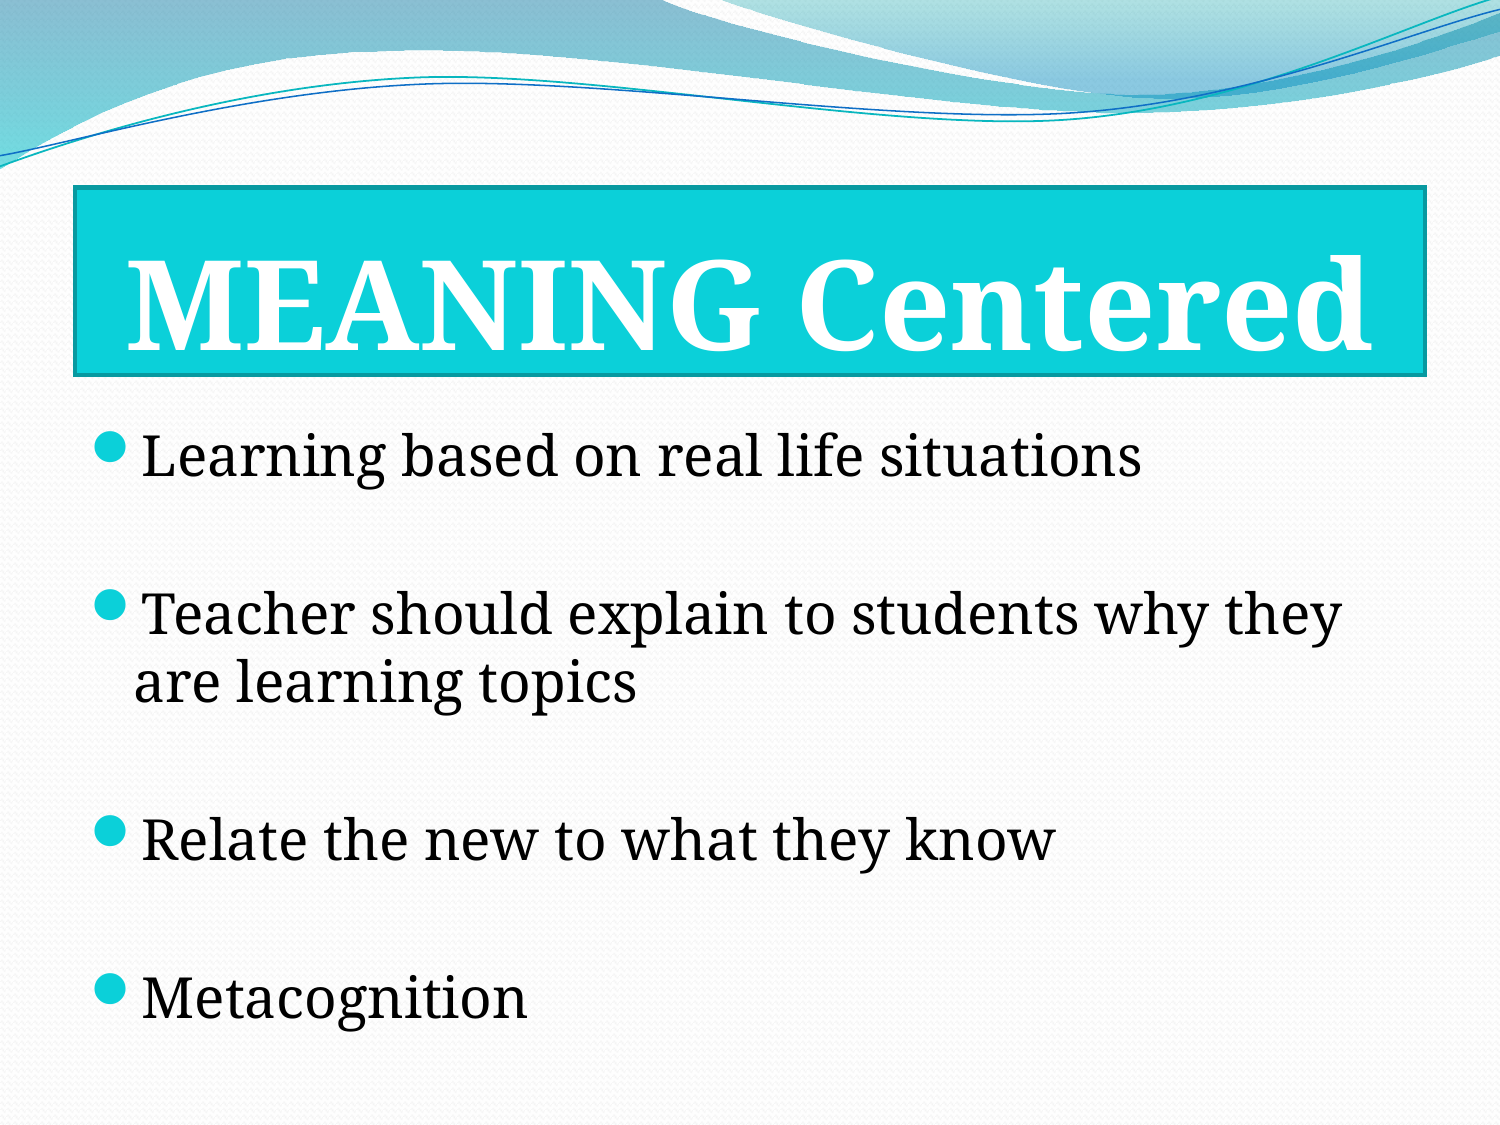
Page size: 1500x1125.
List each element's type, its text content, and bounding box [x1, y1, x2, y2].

list Learning based on real life situations Teacher should explain to students why they are learning topics Relate the new to what they know Metacognition [74, 412, 1426, 1038]
title MEANING Centered [73, 185, 1427, 377]
